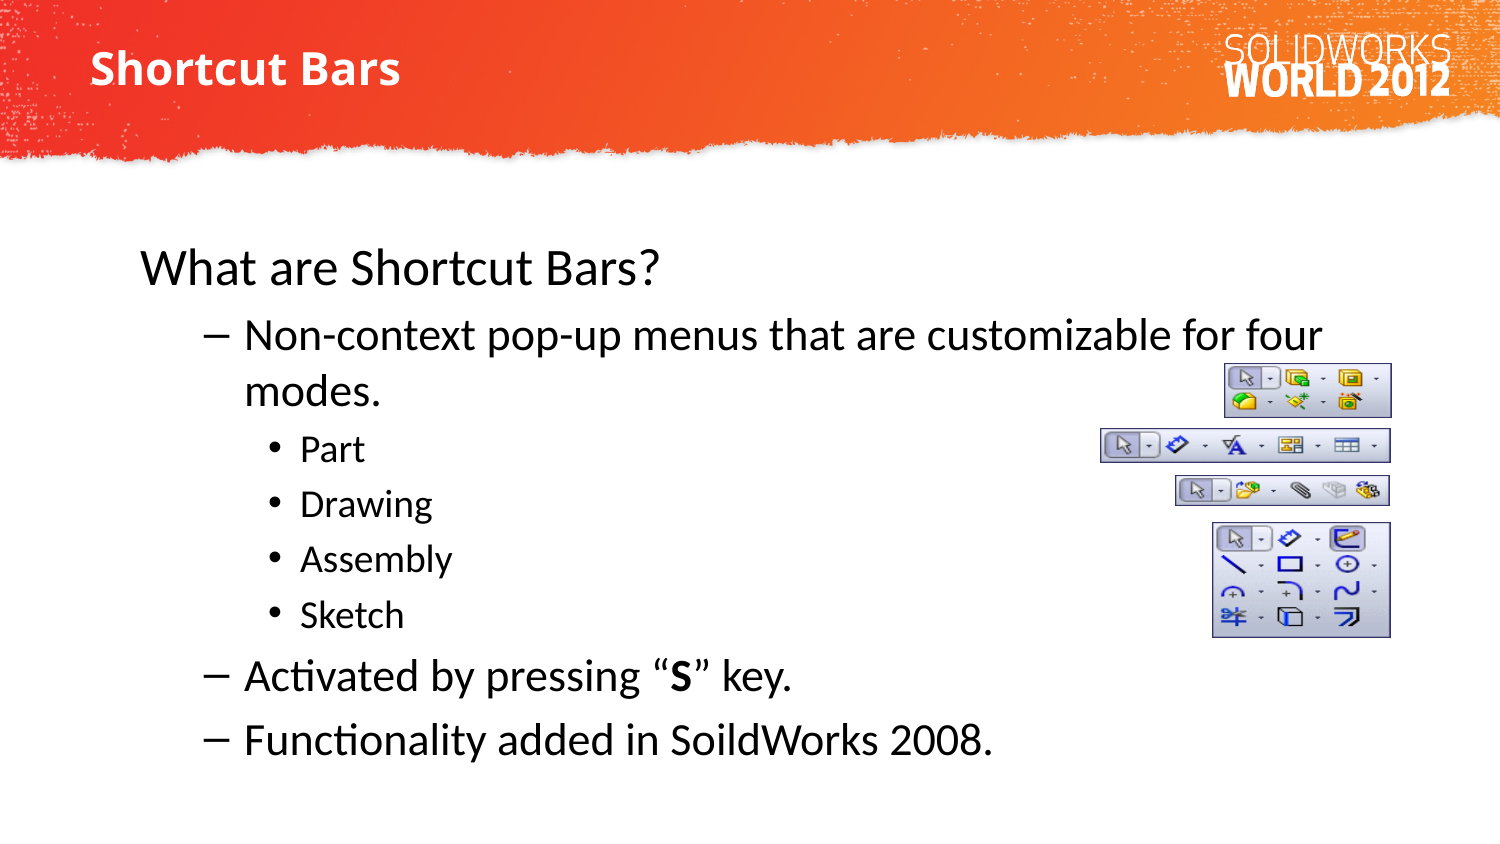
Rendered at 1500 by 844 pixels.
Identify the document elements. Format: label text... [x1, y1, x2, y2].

picture [0, 0, 1500, 844]
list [1224, 363, 1392, 418]
list What are Shortcut Bars? Non-context pop-up menus that are customizable for four modes. Part Drawing Assembly Sketch Activated by pressing “S” key. Functionality added in SoildWorks 2008. [125, 225, 1475, 779]
title Shortcut Bars [75, 0, 1338, 138]
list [1174, 475, 1391, 507]
